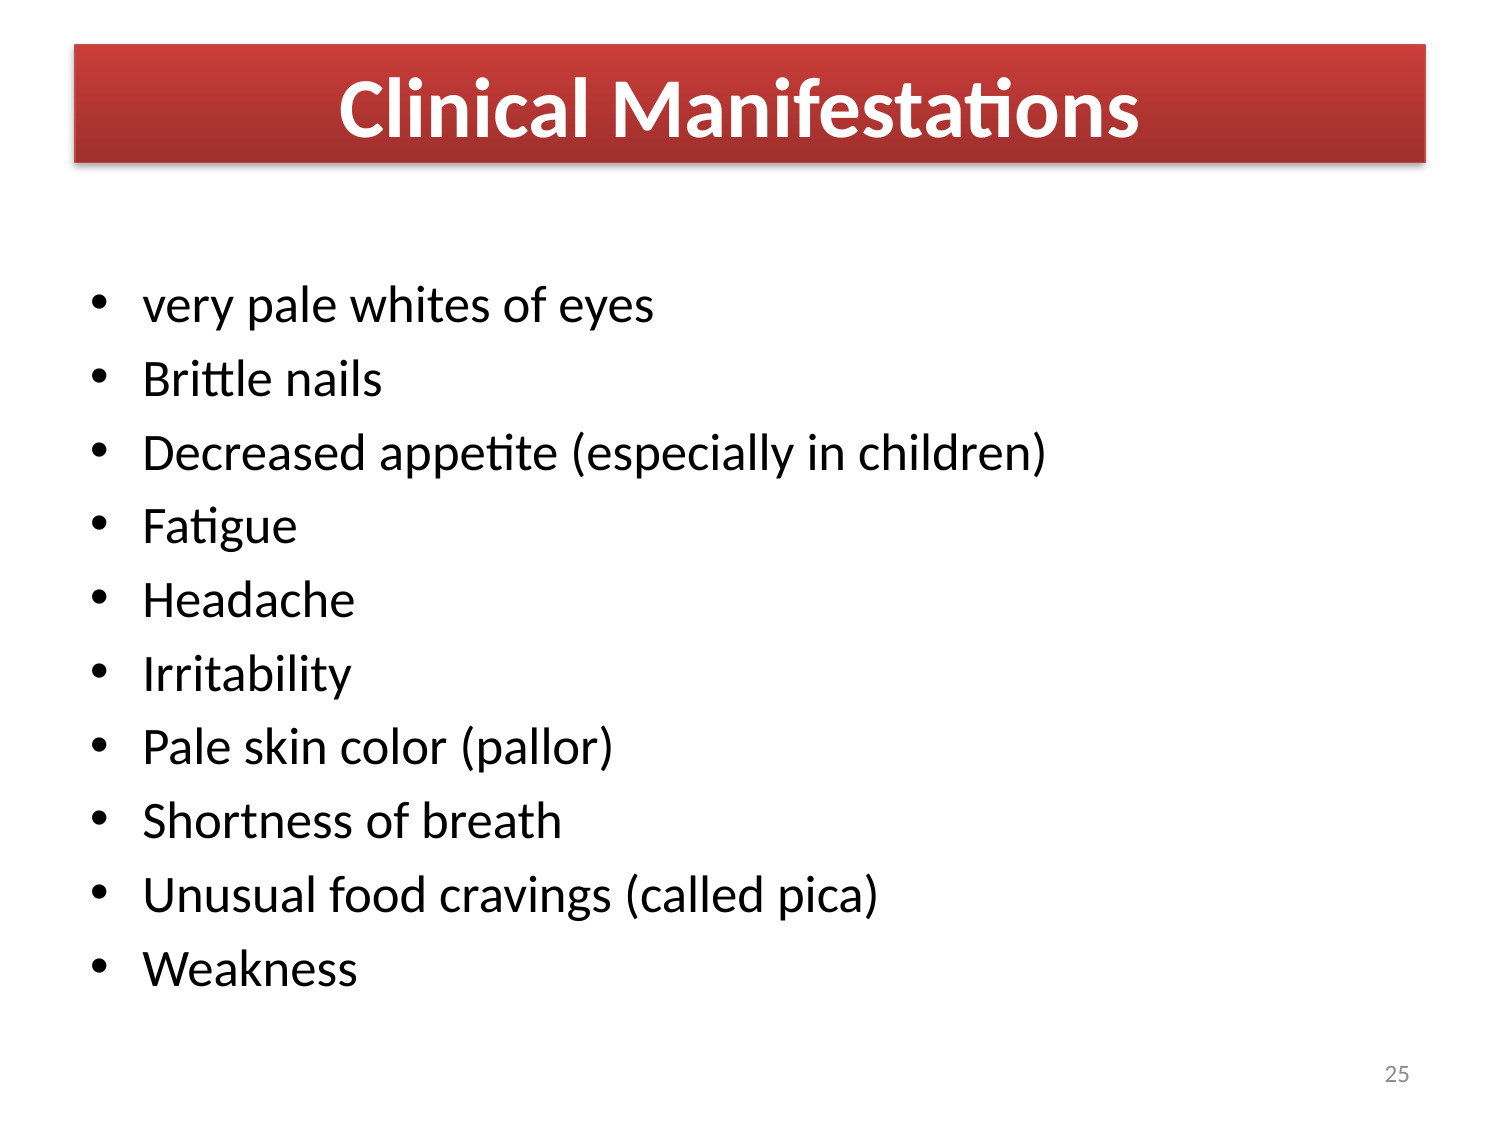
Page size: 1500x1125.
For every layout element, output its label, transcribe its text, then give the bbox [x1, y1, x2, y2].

title Clinical Manifestations [74, 44, 1426, 163]
list very pale whites of eyes Brittle nails Decreased appetite (especially in children) Fatigue Headache Irritability Pale skin color (pallor) Shortness of breath Unusual food cravings (called pica) Weakness [75, 262, 1425, 1005]
slide_number 25 [1074, 1042, 1425, 1103]
